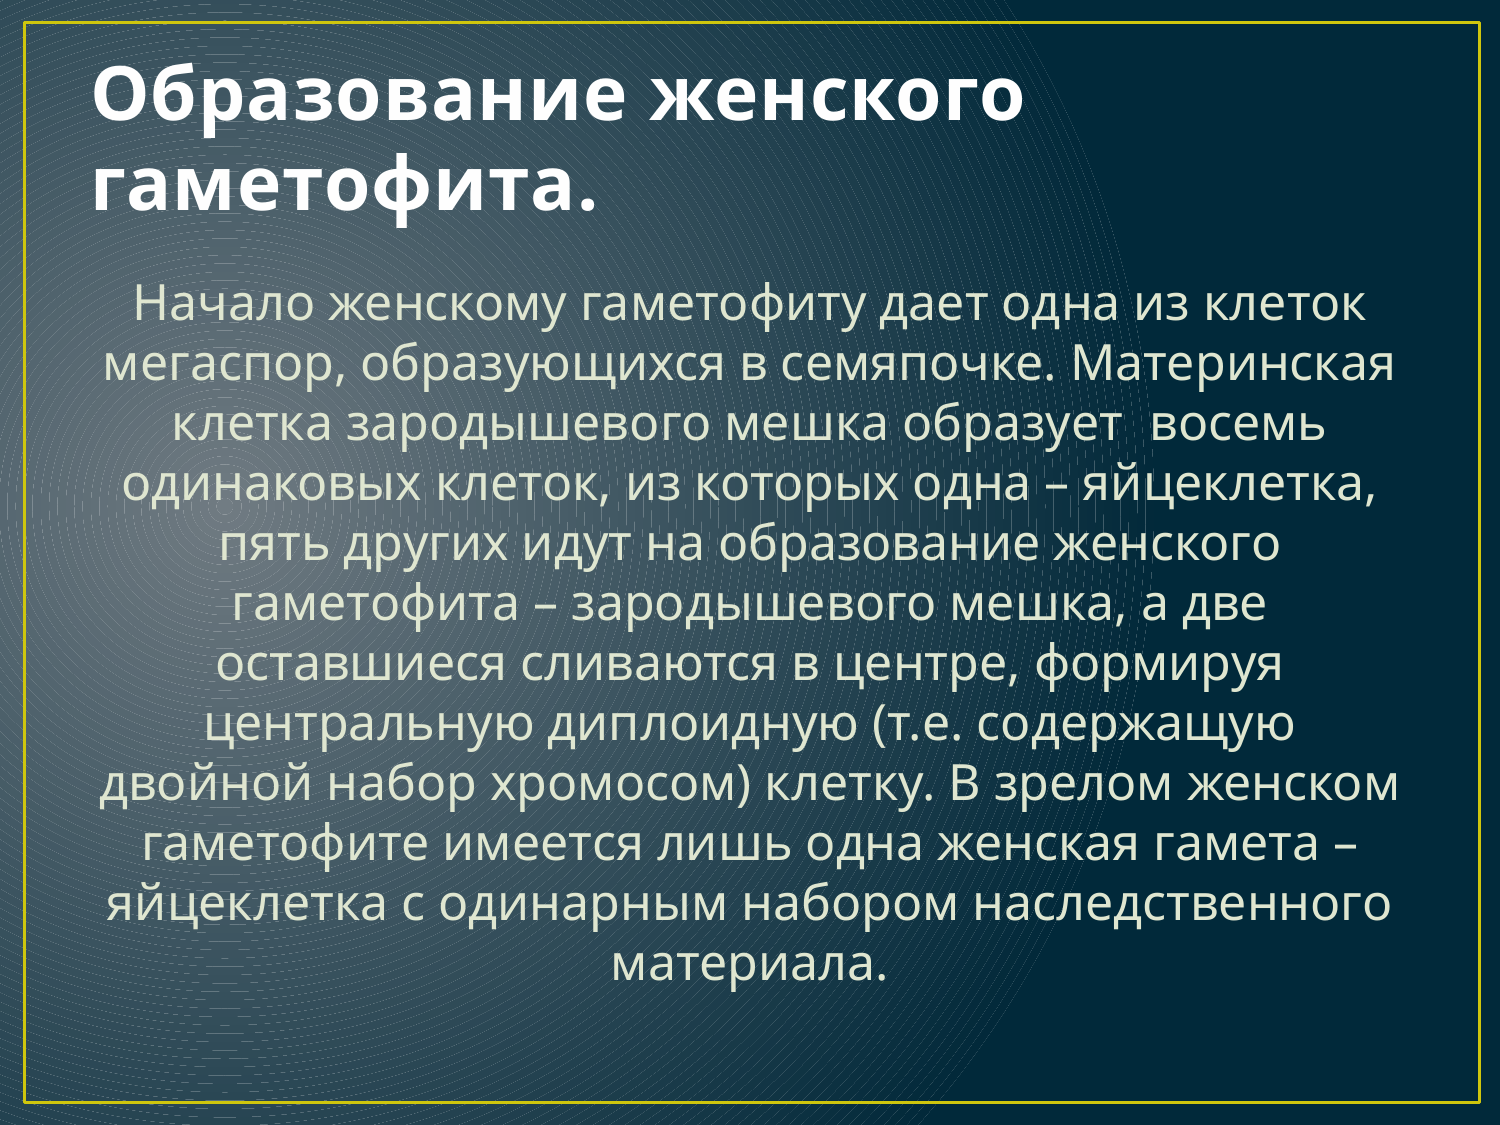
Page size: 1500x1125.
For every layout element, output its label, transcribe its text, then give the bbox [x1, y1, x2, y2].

title Образование женского гаметофита. [75, 45, 1425, 233]
list Начало женскому гаметофиту дает одна из клеток мегаспор, образующихся в семяпочке. Материнская клетка зародышевого мешка образует восемь одинаковых клеток, из которых одна – яйцеклетка, пять других идут на образование женского гаметофита – зародышевого мешка, а две оставшиеся сливаются в центре, формируя центральную диплоидную (т.е. содержащую двойной набор хромосом) клетку. В зрелом женском гаметофите имеется лишь одна женская гамета – яйцеклетка с одинарным набором наследственного материала. [75, 262, 1425, 1005]
